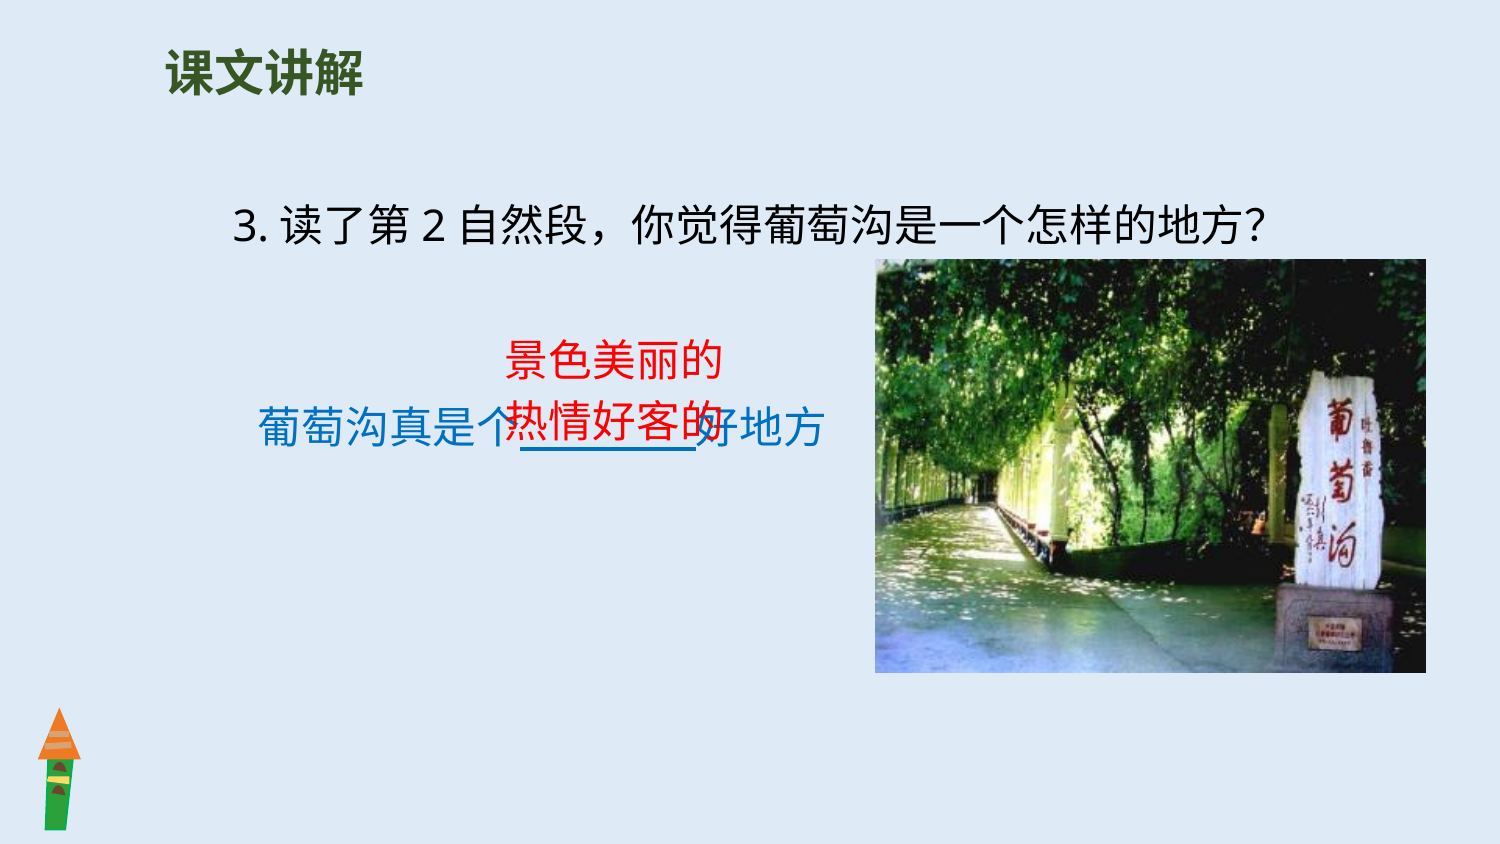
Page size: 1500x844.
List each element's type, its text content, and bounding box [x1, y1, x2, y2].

text_box 景色美丽的 [463, 296, 741, 358]
text_box 葡萄沟真是个 好地方 [119, 392, 875, 461]
text_box 热情好客的 [463, 358, 741, 456]
text_box 3.读了第2自然段，你觉得葡萄沟是一个怎样的地方？ [220, 162, 1328, 261]
picture [875, 259, 1426, 673]
text_box 课文讲解 [152, 35, 376, 107]
